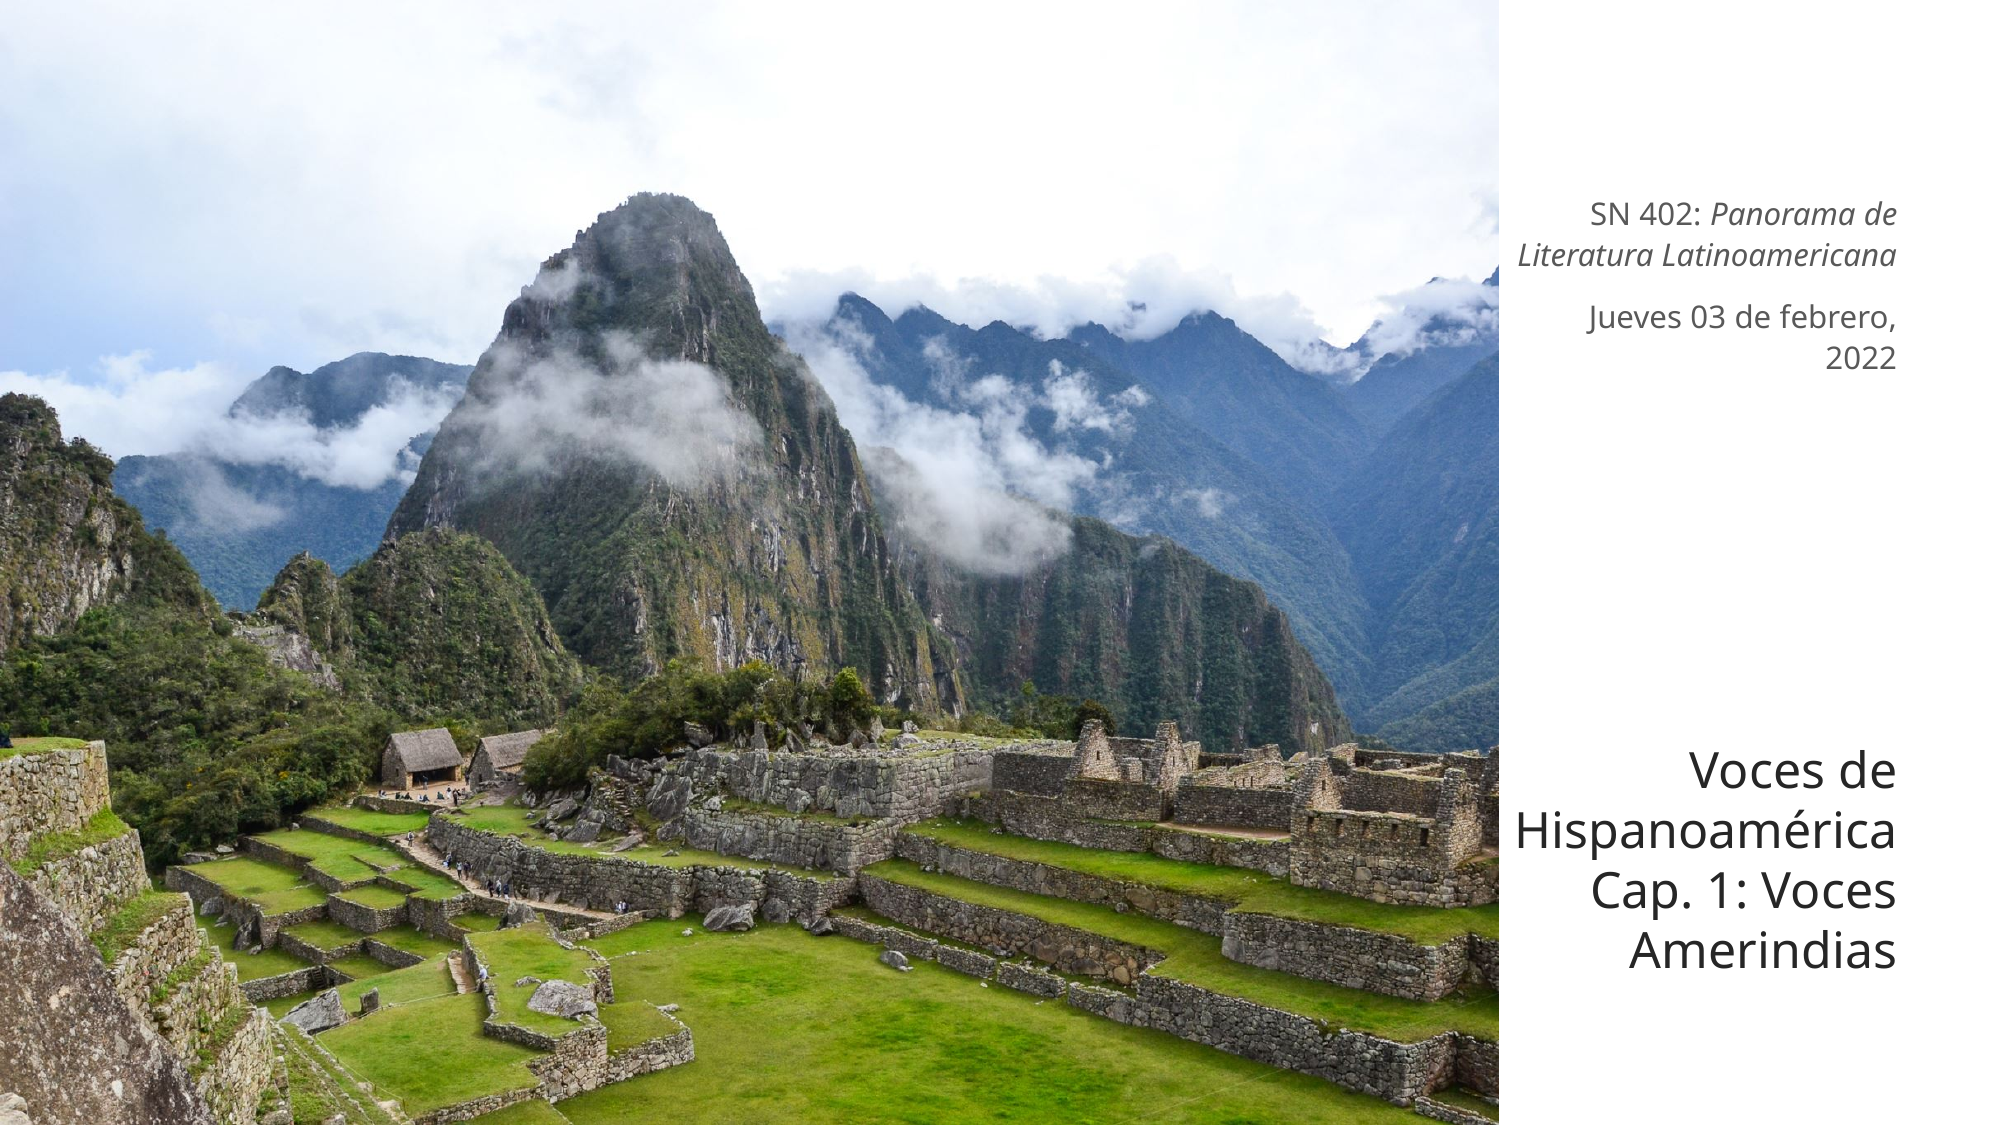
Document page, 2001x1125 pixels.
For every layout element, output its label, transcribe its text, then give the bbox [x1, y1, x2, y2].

title Voces de Hispanoamérica Cap. 1: Voces Amerindias [1502, 496, 1913, 986]
picture [0, 0, 1500, 1125]
subtitle SN 402: Panorama de Literatura Latinoamericana Jueves 03 de febrero, 2022 [1502, 183, 1913, 433]
